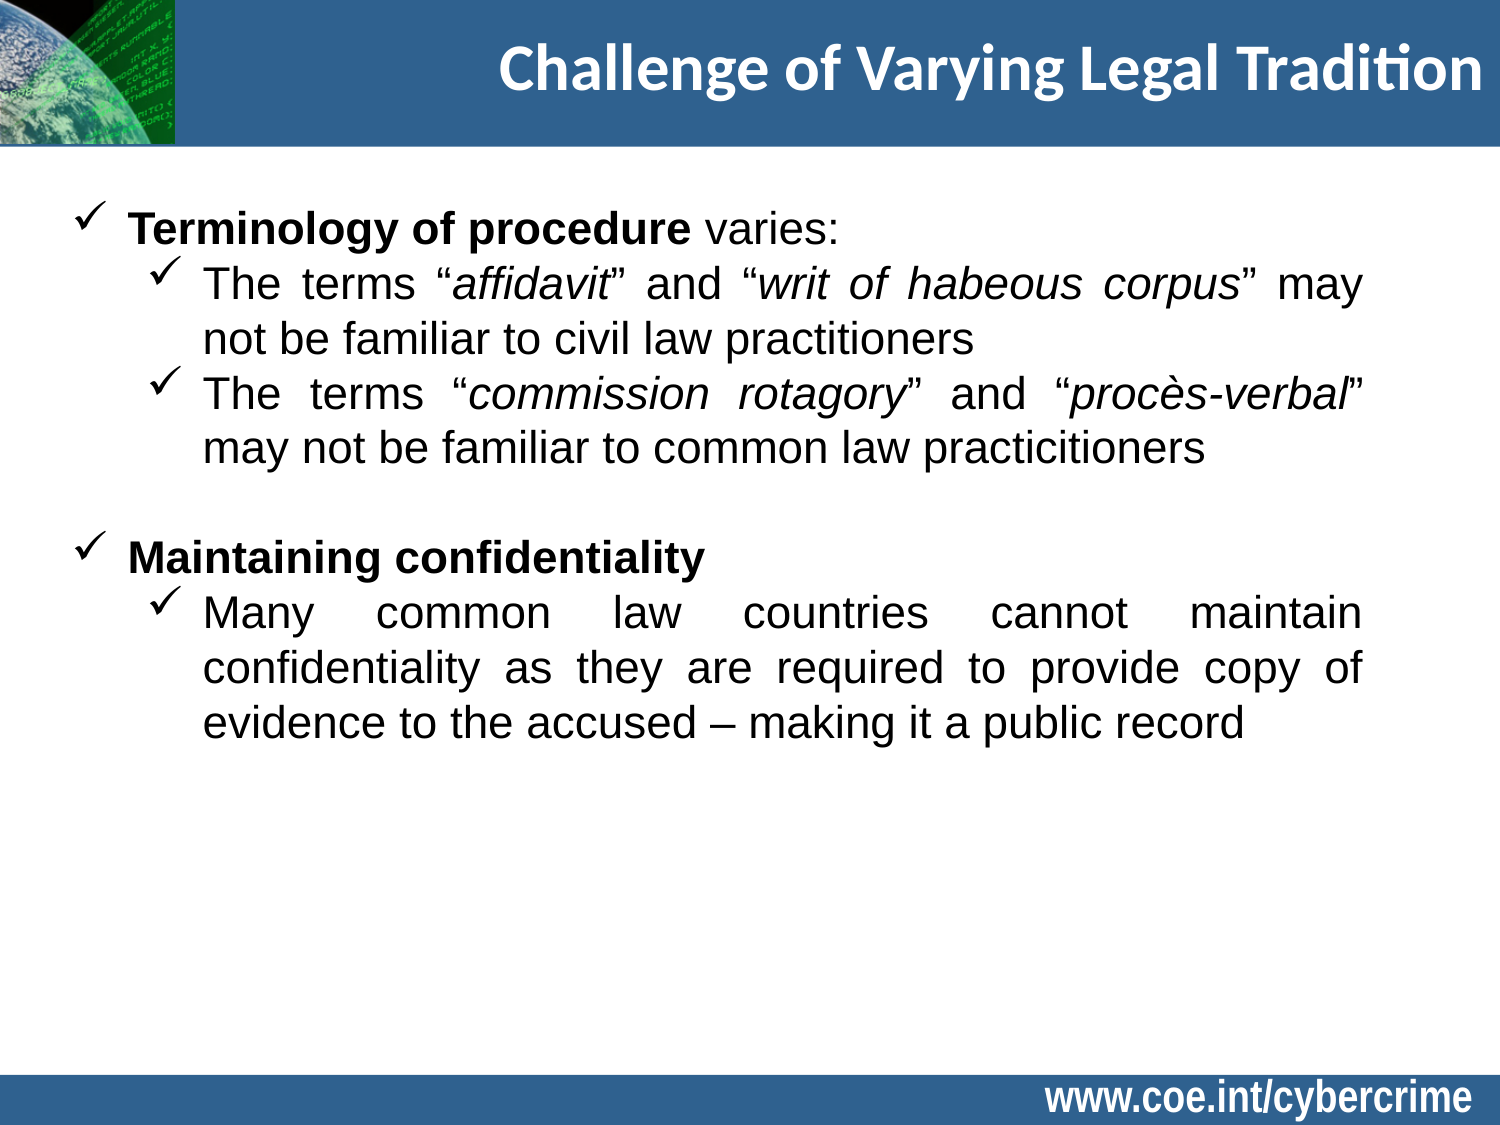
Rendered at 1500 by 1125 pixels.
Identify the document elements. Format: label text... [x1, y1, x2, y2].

picture [0, 0, 175, 144]
text_box Challenge of Varying Legal Tradition [177, 0, 1500, 149]
text_box [0, 1073, 1030, 1125]
text_box www.coe.int/cybercrime [1030, 1059, 1500, 1125]
text_box Terminology of procedure varies: The terms “affidavit” and “writ of habeous corpus” may not be familiar to civil law practitioners The terms “commission rotagory” and “procès-verbal” may not be familiar to common law practicitioners Maintaining confidentiality Many common law countries cannot maintain confidentiality as they are required to provide copy of evidence to the accused – making it a public record [56, 190, 1379, 866]
